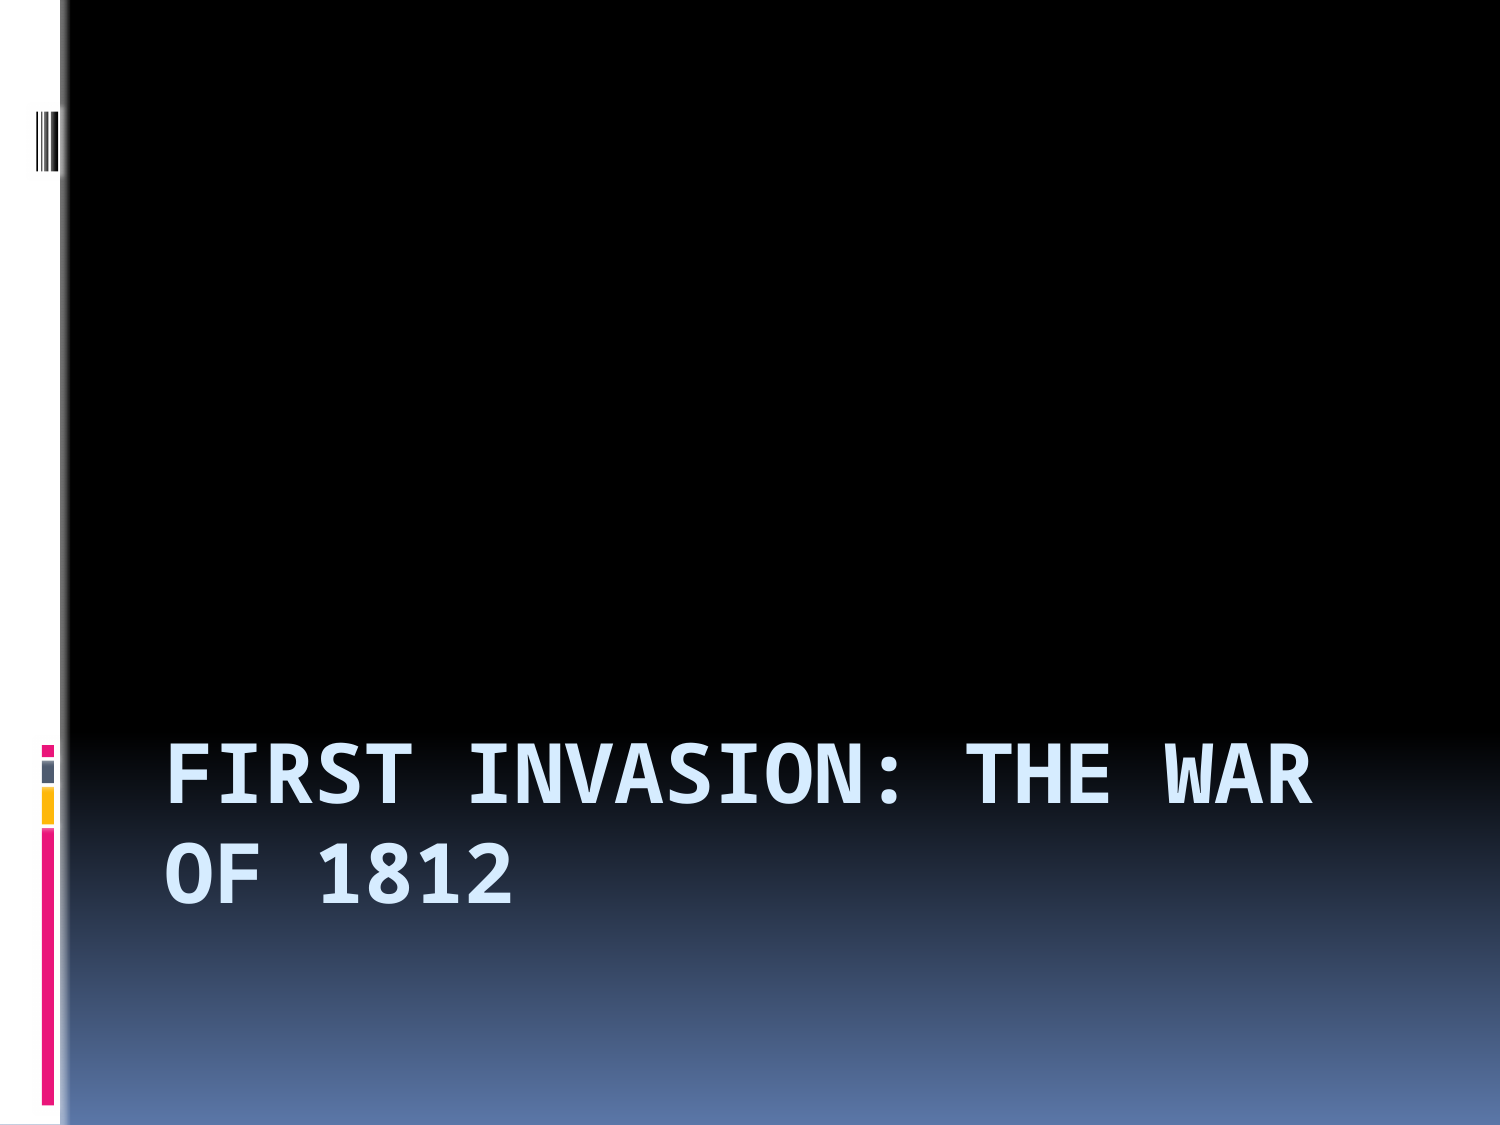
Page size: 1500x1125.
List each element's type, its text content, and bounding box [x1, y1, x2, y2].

title First Invasion: The War of 1812 [150, 712, 1425, 1037]
